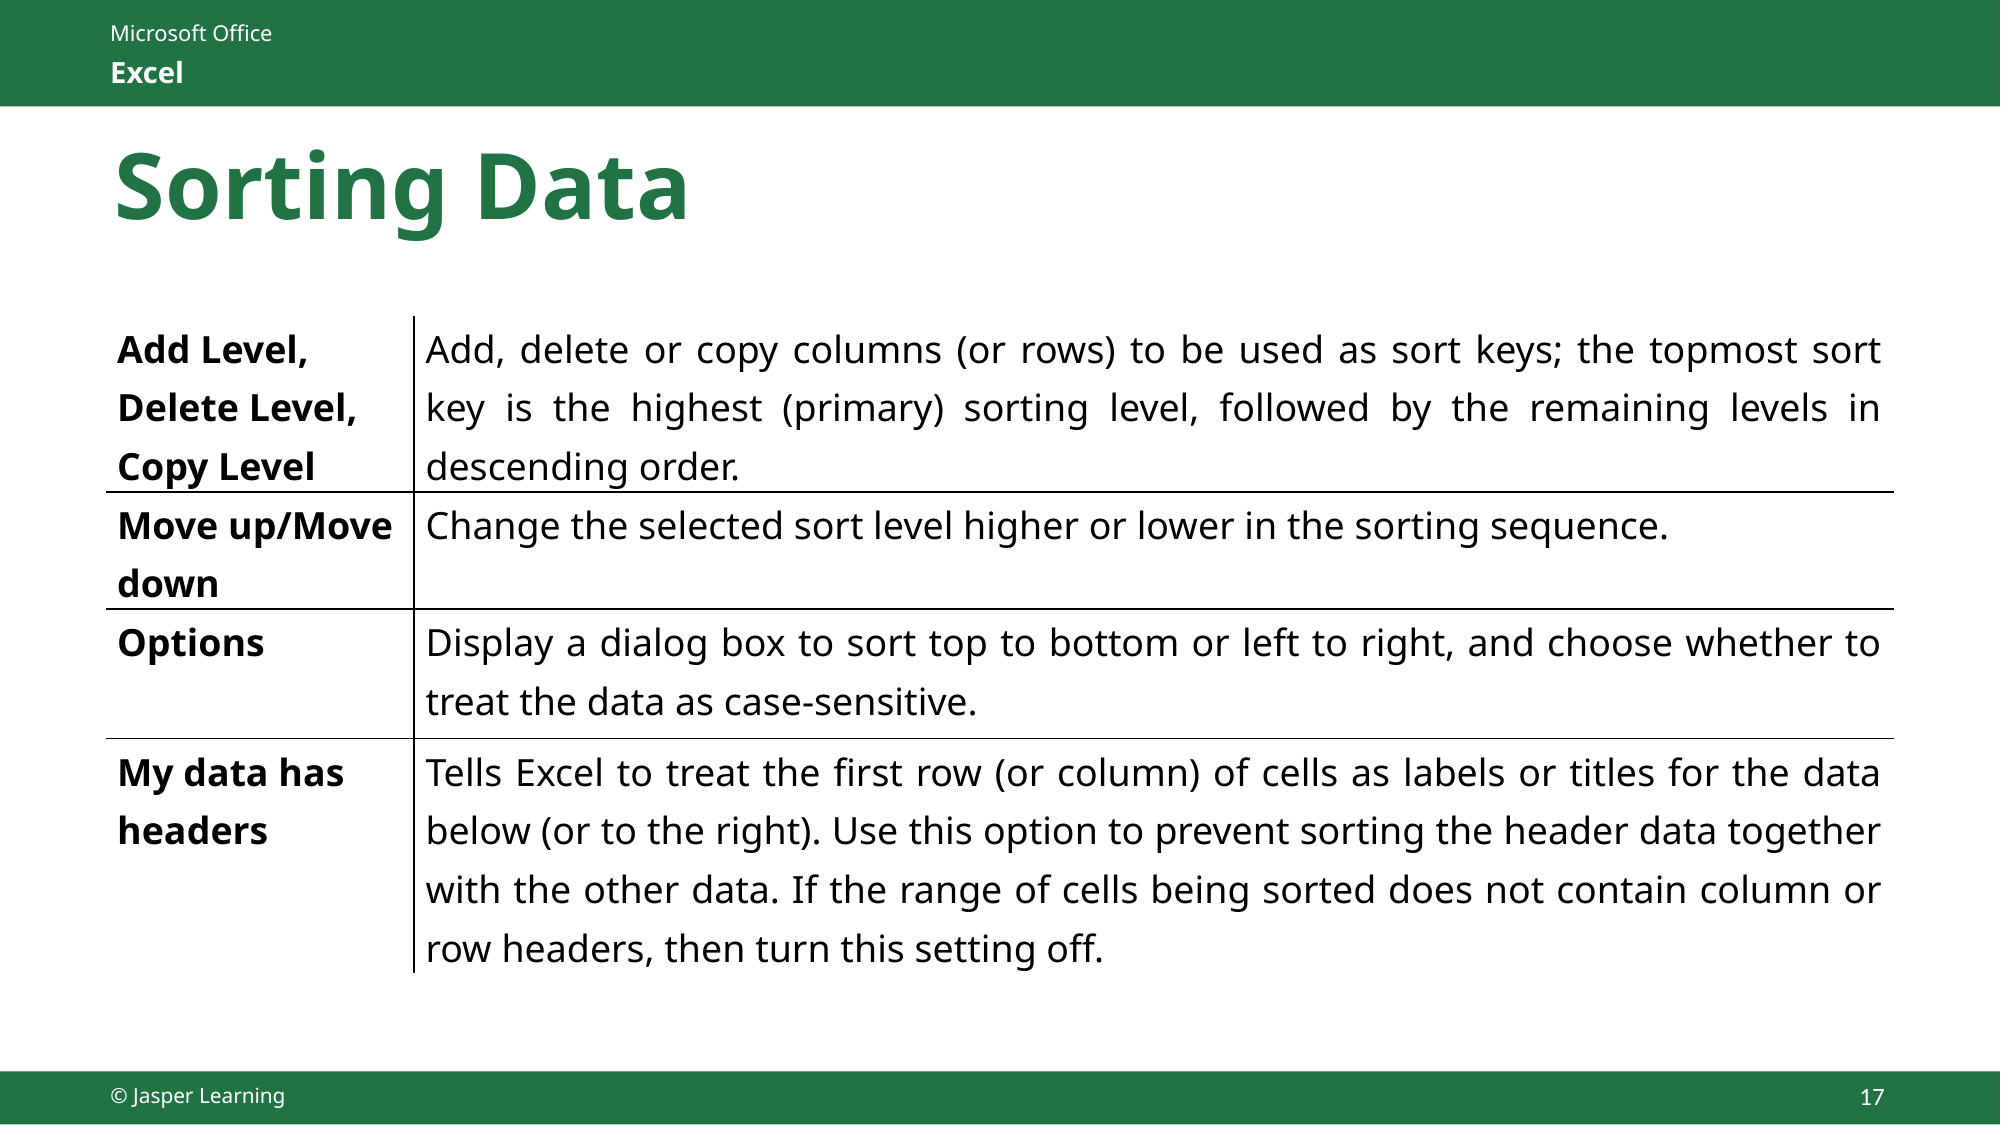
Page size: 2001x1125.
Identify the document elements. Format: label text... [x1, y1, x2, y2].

table_cell Tells Excel to treat the first row (or column) of cells as labels or titles for the data below (or to the right). Use this option to prevent sorting the header data together with the other data. If the range of cells being sorted does not contain column or row headers, then turn this setting off. [415, 739, 1894, 973]
table_cell My data has headers [106, 739, 413, 973]
table_header Add Level, Delete Level, Copy Level [106, 316, 413, 491]
title Sorting Data [99, 118, 1866, 248]
table_cell Options [106, 610, 413, 738]
table_header Add, delete or copy columns (or rows) to be used as sort keys; the topmost sort key is the highest (primary) sorting level, followed by the remaining levels in descending order. [415, 316, 1894, 491]
slide_number 17 [1433, 1065, 1900, 1125]
table_cell Move up/Move down [106, 493, 413, 608]
table_cell Display a dialog box to sort top to bottom or left to right, and choose whether to treat the data as case-sensitive. [415, 610, 1894, 738]
table_cell Change the selected sort level higher or lower in the sorting sequence. [415, 493, 1894, 608]
footer © Jasper Learning [95, 1065, 729, 1125]
